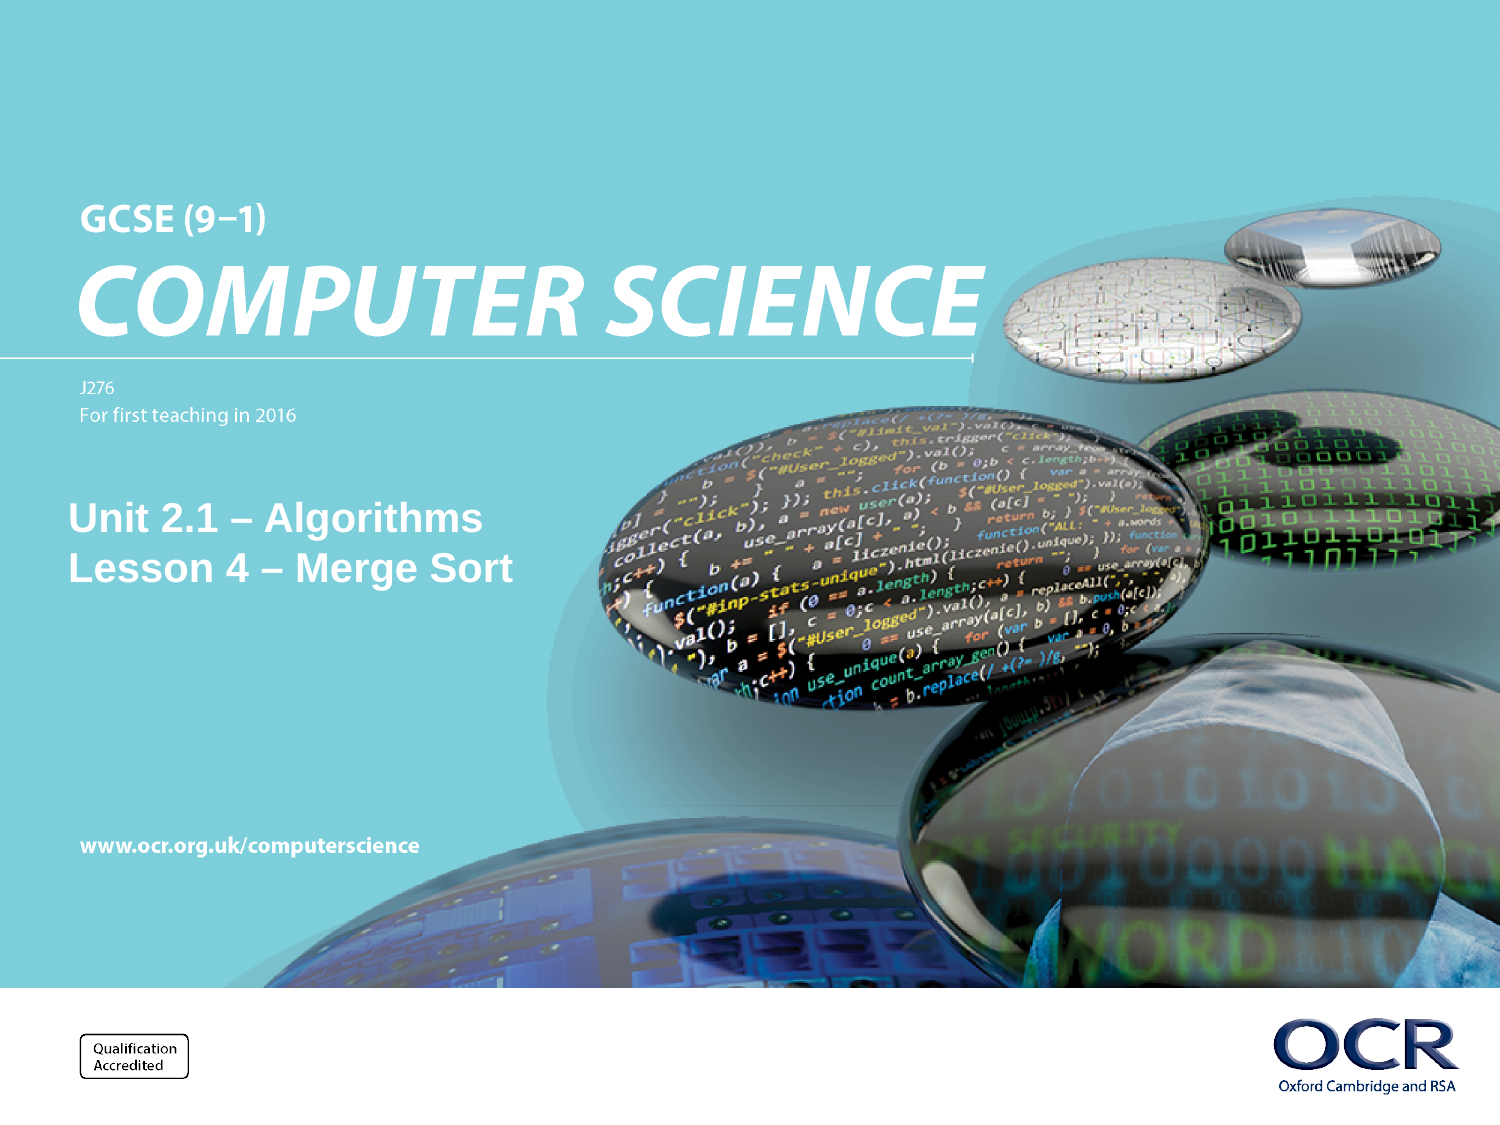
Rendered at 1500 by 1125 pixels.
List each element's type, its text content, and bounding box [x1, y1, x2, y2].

title Unit 2.1 – Algorithms Lesson 4 – Merge Sort [53, 420, 597, 662]
picture [0, 0, 1500, 1125]
